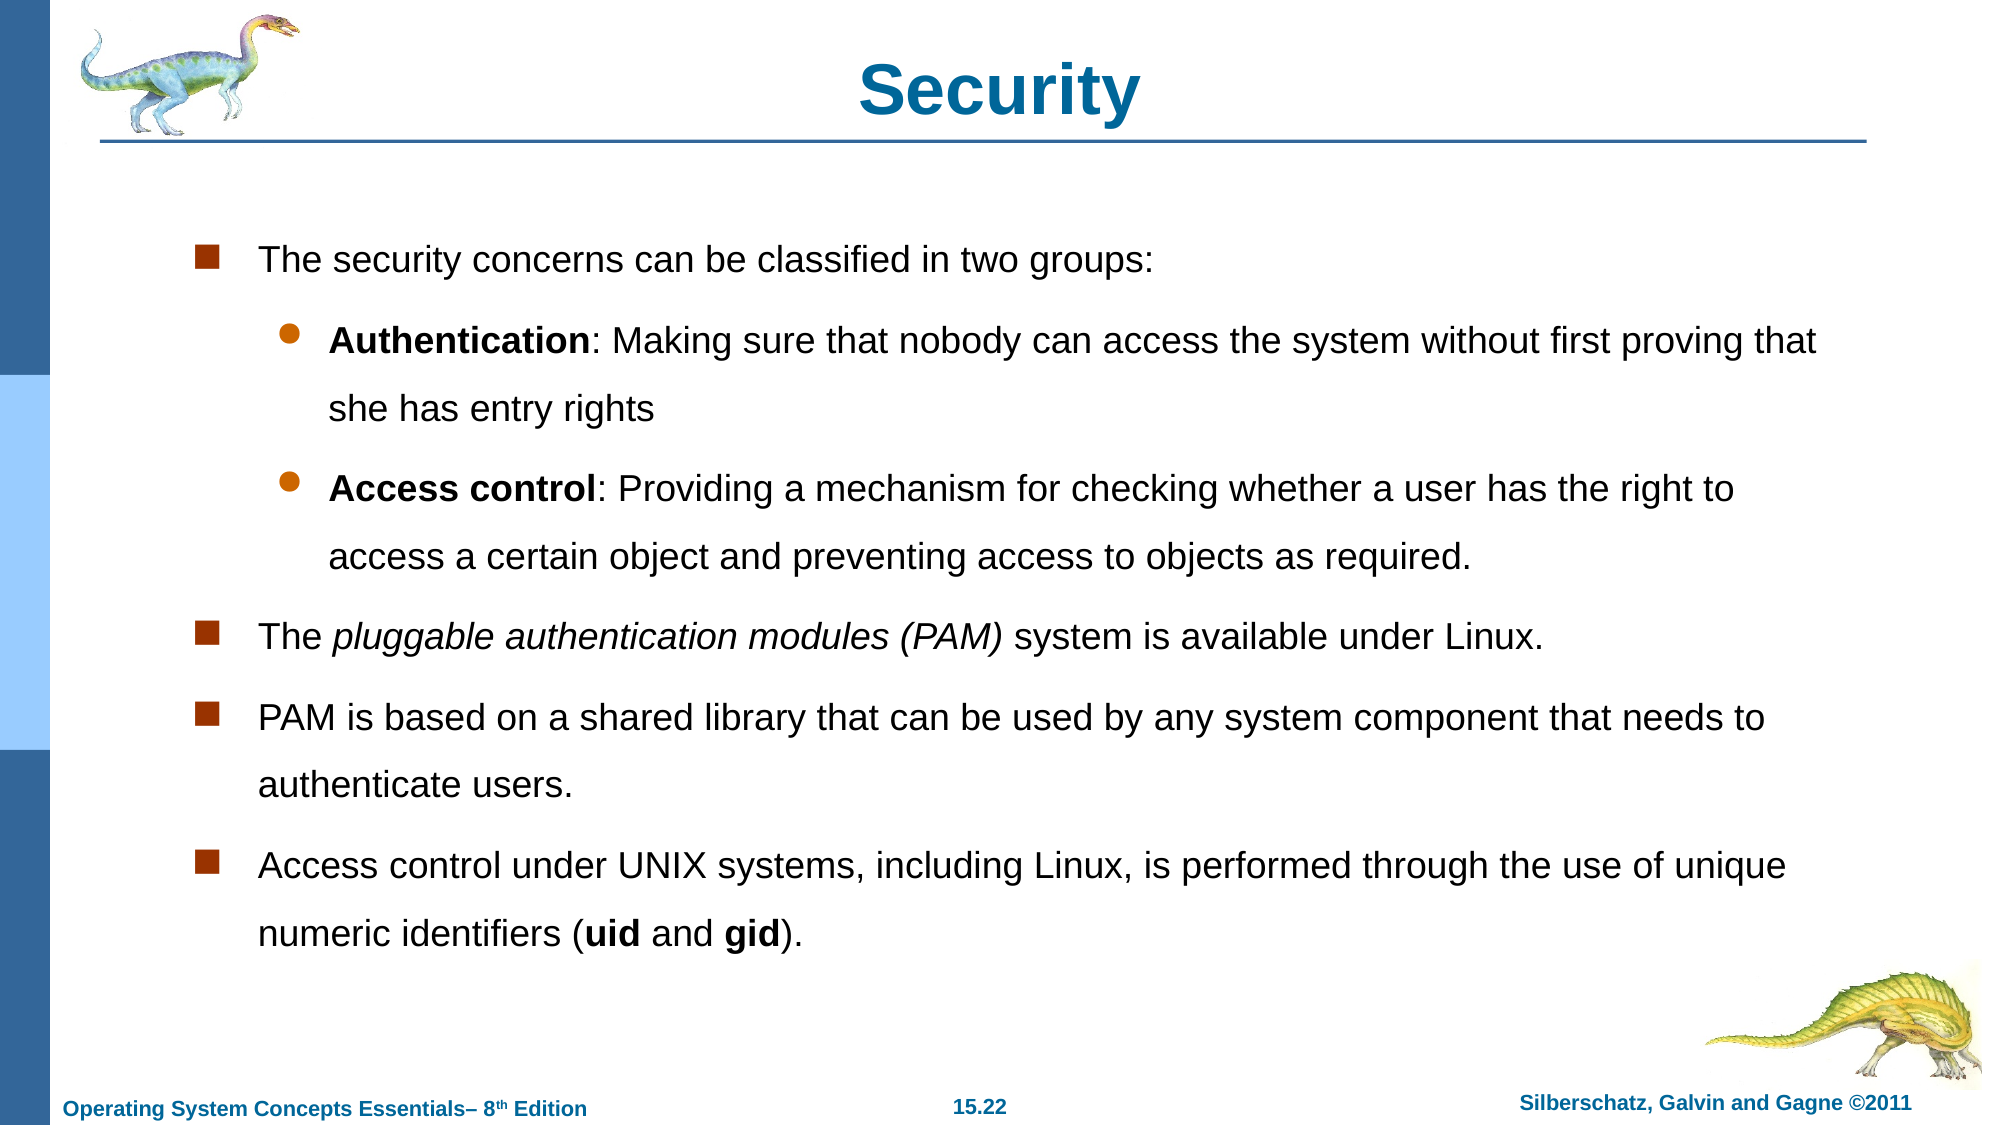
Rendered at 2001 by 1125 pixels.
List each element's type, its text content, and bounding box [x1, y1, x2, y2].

title Security [99, 45, 1900, 141]
picture [1700, 959, 1982, 1090]
picture [62, 0, 324, 149]
list The security concerns can be classified in two groups: Authentication: Making sure that nobody can access the system without first proving that she has entry rights Access control: Providing a mechanism for checking whether a user has the right to access a certain object and preventing access to objects as required. The pluggable authentication modules (PAM) system is available under Linux. PAM is based on a shared library that can be used by any system component that needs to authenticate users. Access control under UNIX systems, including Linux, is performed through the use of unique numeric identifiers (uid and gid). [176, 202, 1847, 946]
